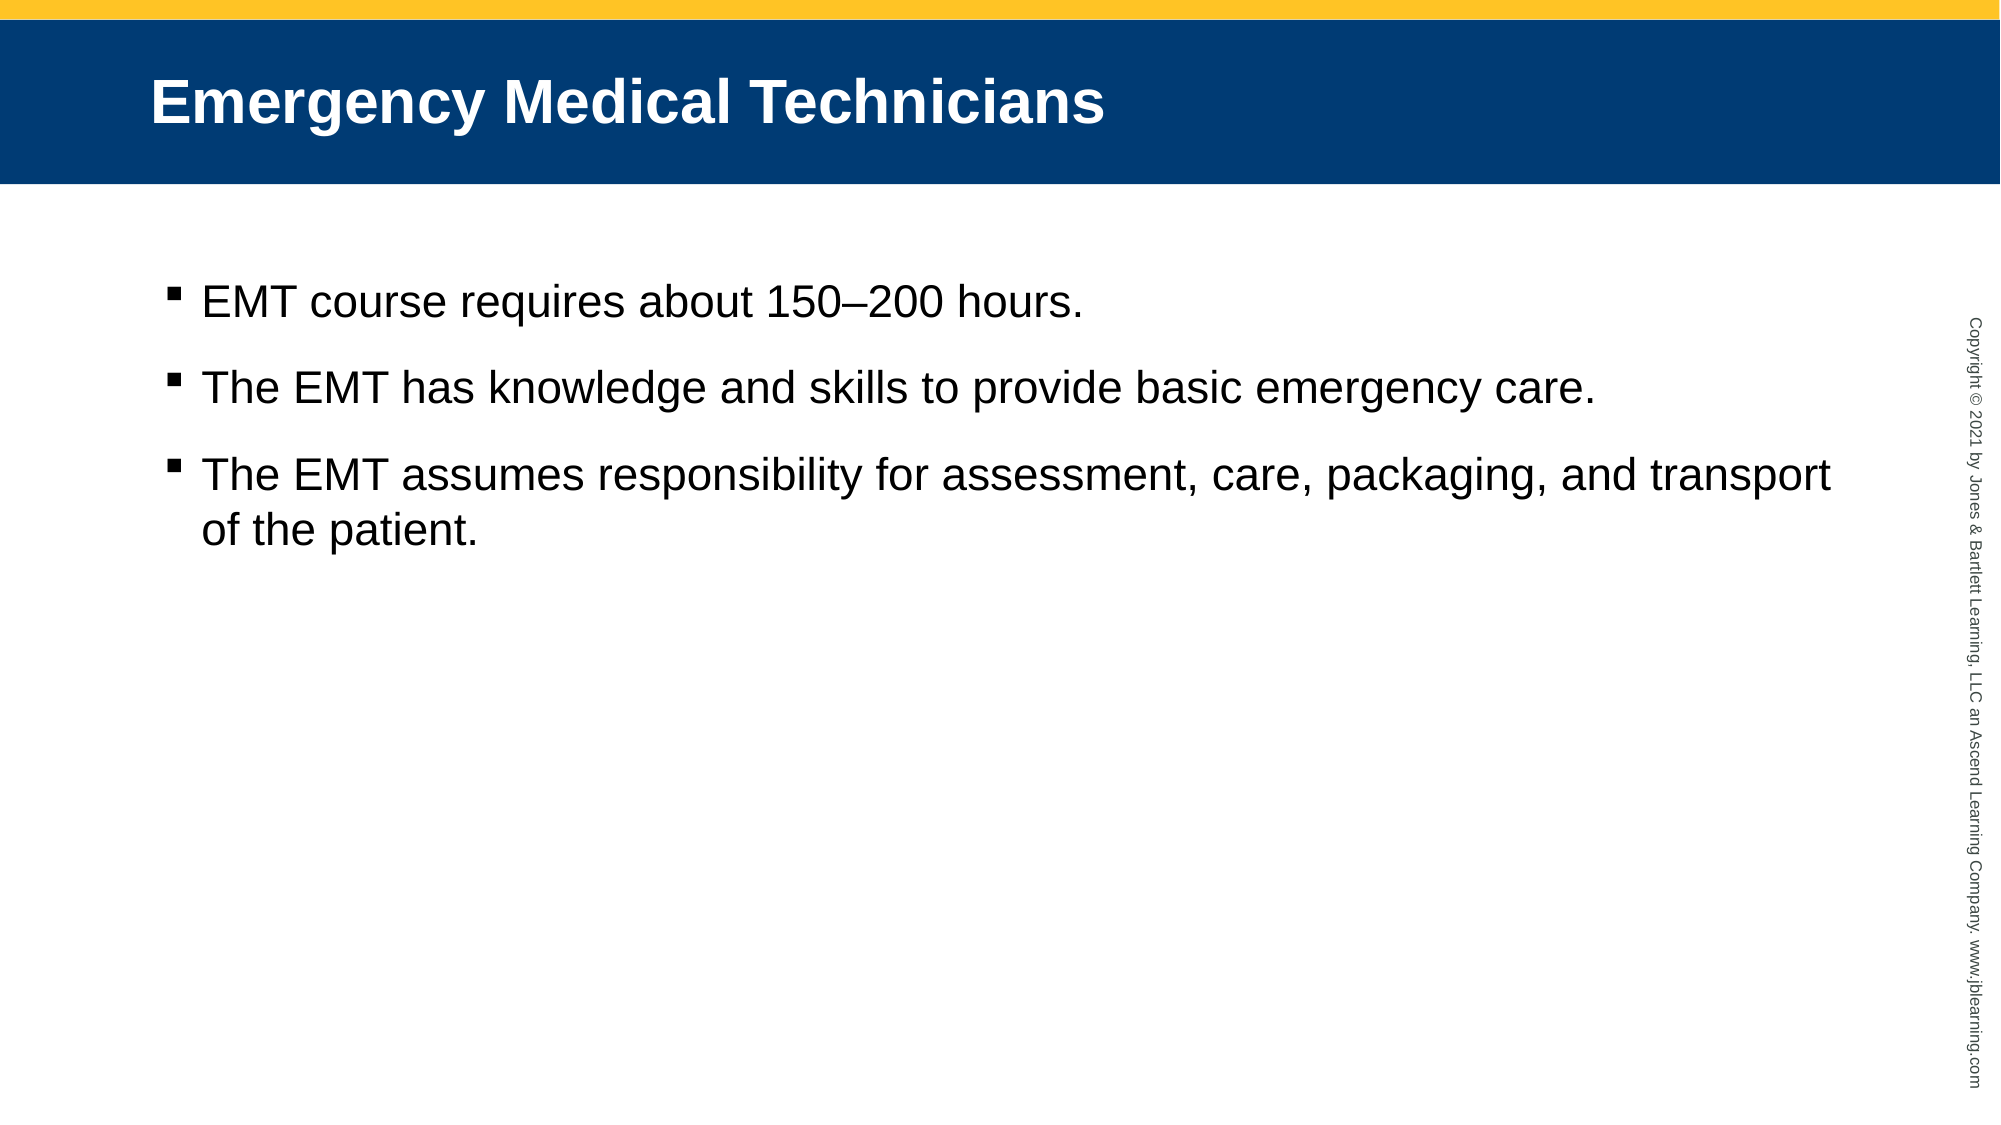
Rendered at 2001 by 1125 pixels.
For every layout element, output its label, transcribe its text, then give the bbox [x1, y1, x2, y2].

title Emergency Medical Technicians [0, 19, 2000, 185]
list EMT course requires about 150–200 hours. The EMT has knowledge and skills to provide basic emergency care. The EMT assumes responsibility for assessment, care, packaging, and transport of the patient. [148, 241, 1861, 896]
